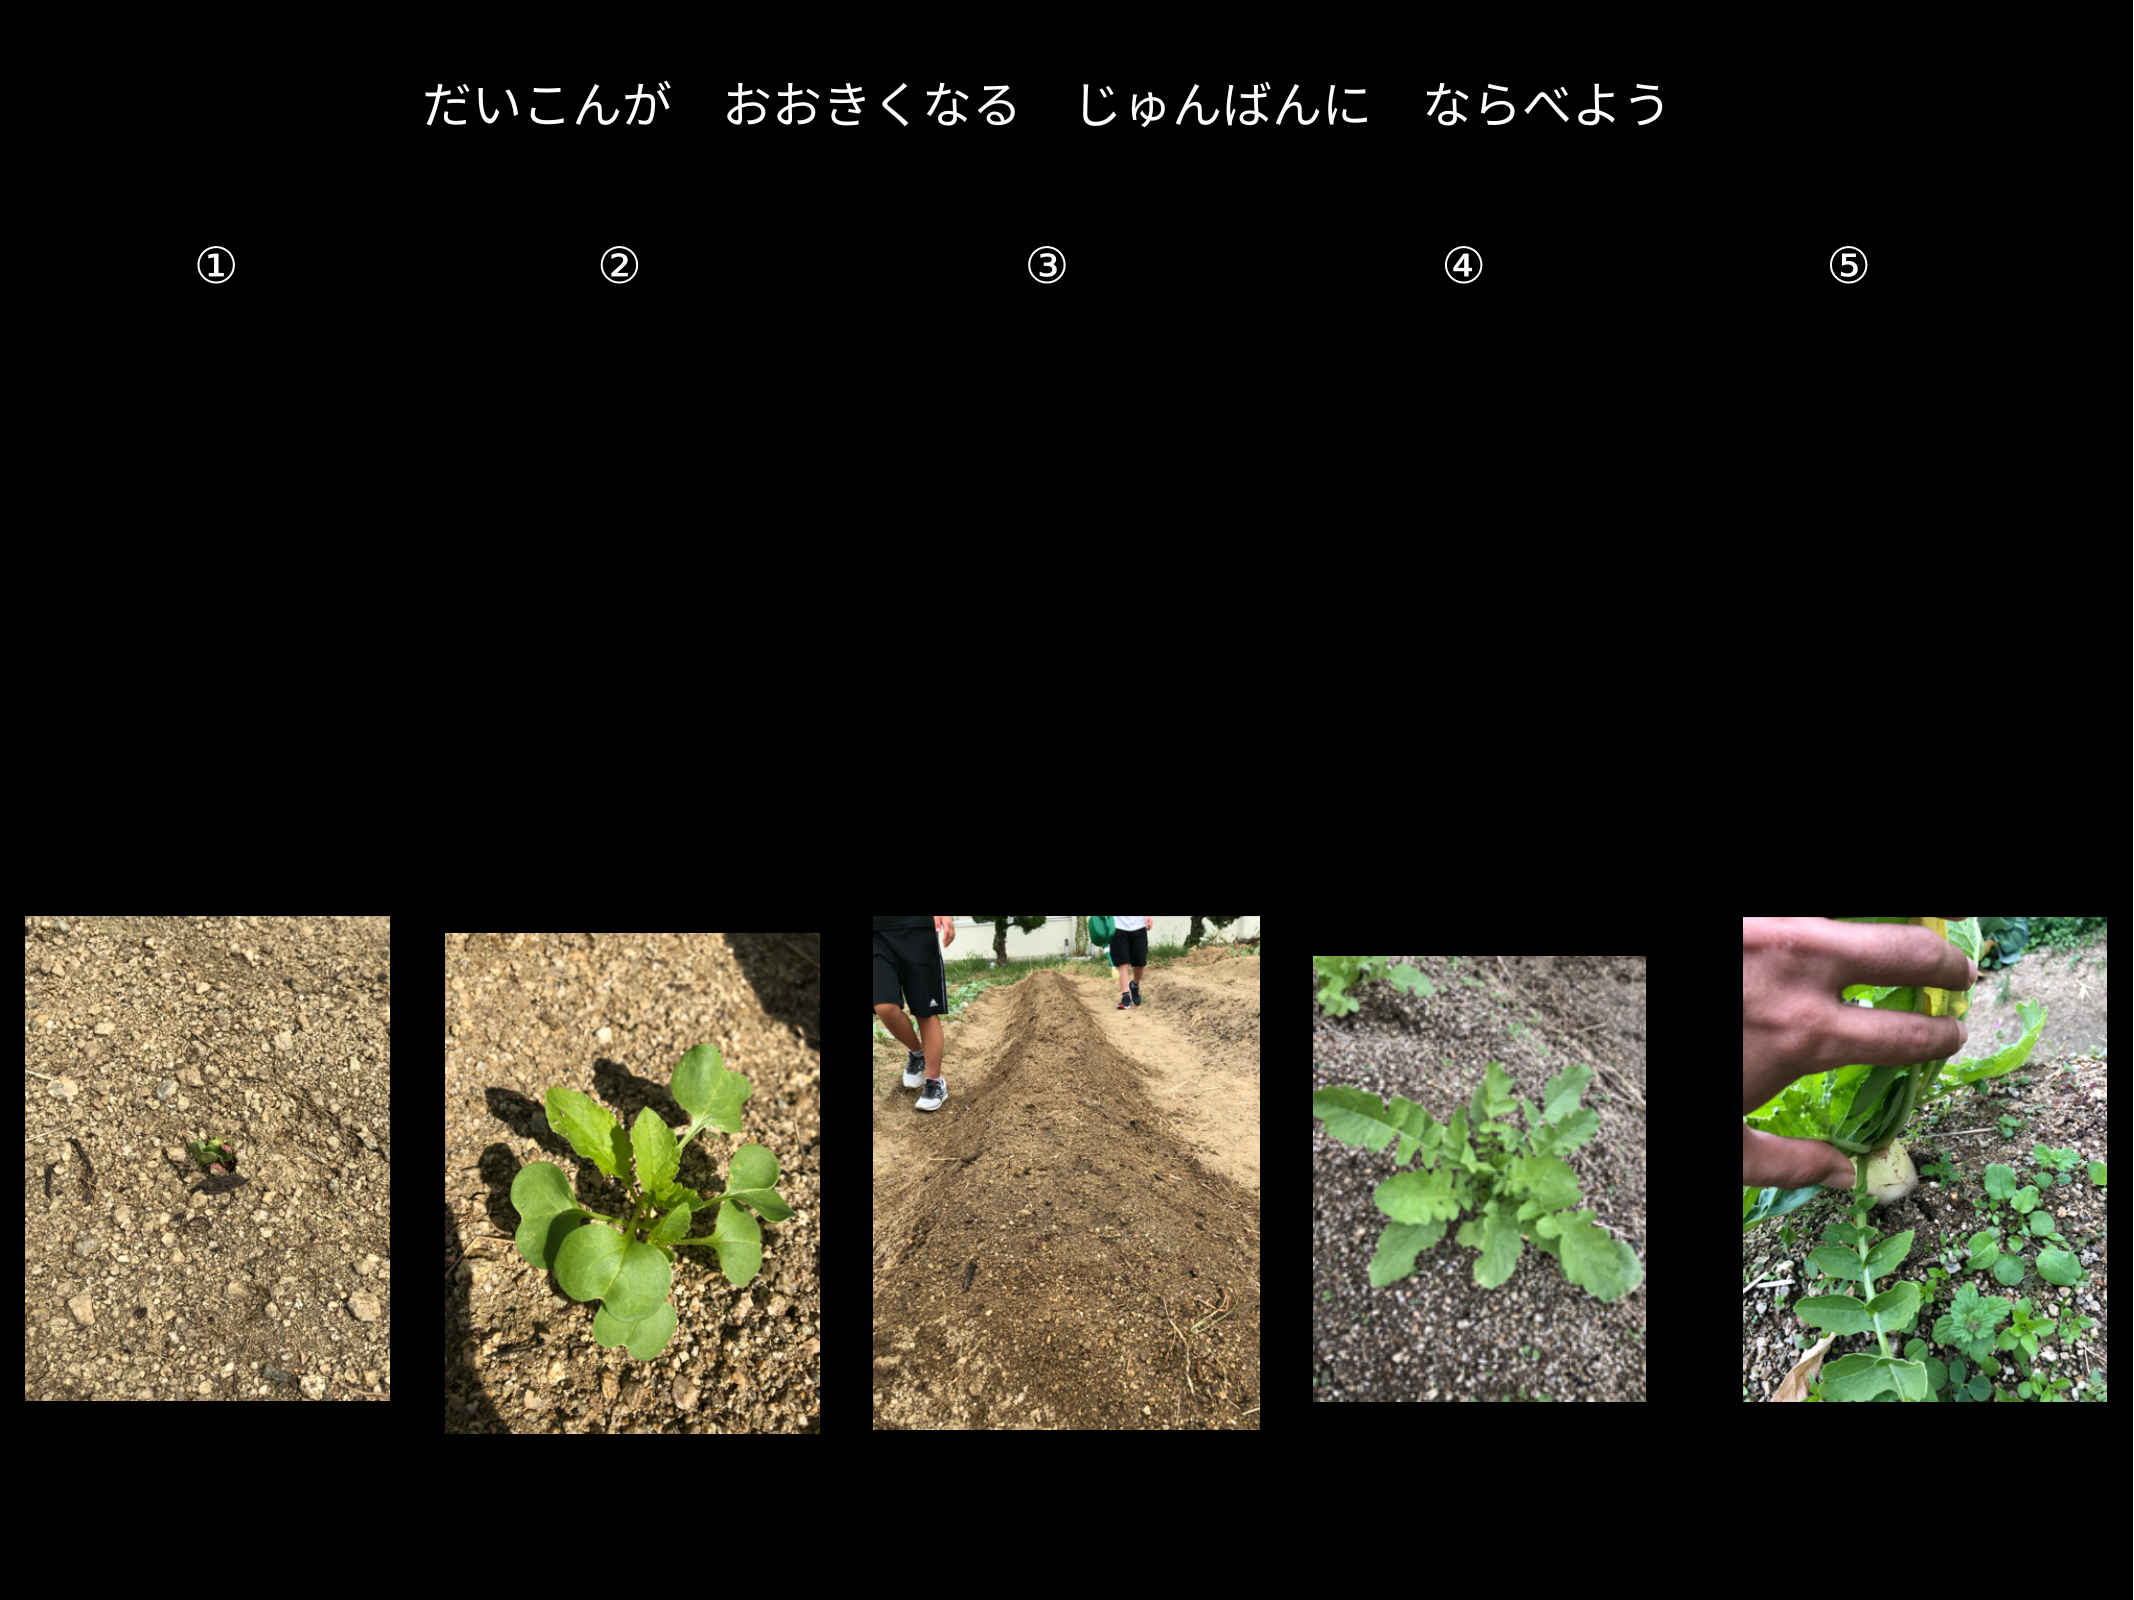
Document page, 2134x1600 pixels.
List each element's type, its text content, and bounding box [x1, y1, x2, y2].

picture [24, 914, 390, 1401]
text_box だいこんが おおきくなる じゅんばんに ならべよう [413, 64, 1681, 142]
text_box ③ [980, 225, 1114, 302]
text_box ④ [1429, 225, 1499, 302]
text_box ⑤ [1814, 225, 1883, 302]
picture [443, 933, 820, 1434]
text_box ② [482, 225, 757, 302]
text_box ① [185, 225, 248, 302]
picture [1743, 916, 2107, 1403]
picture [873, 914, 1260, 1430]
picture [1313, 956, 1647, 1403]
